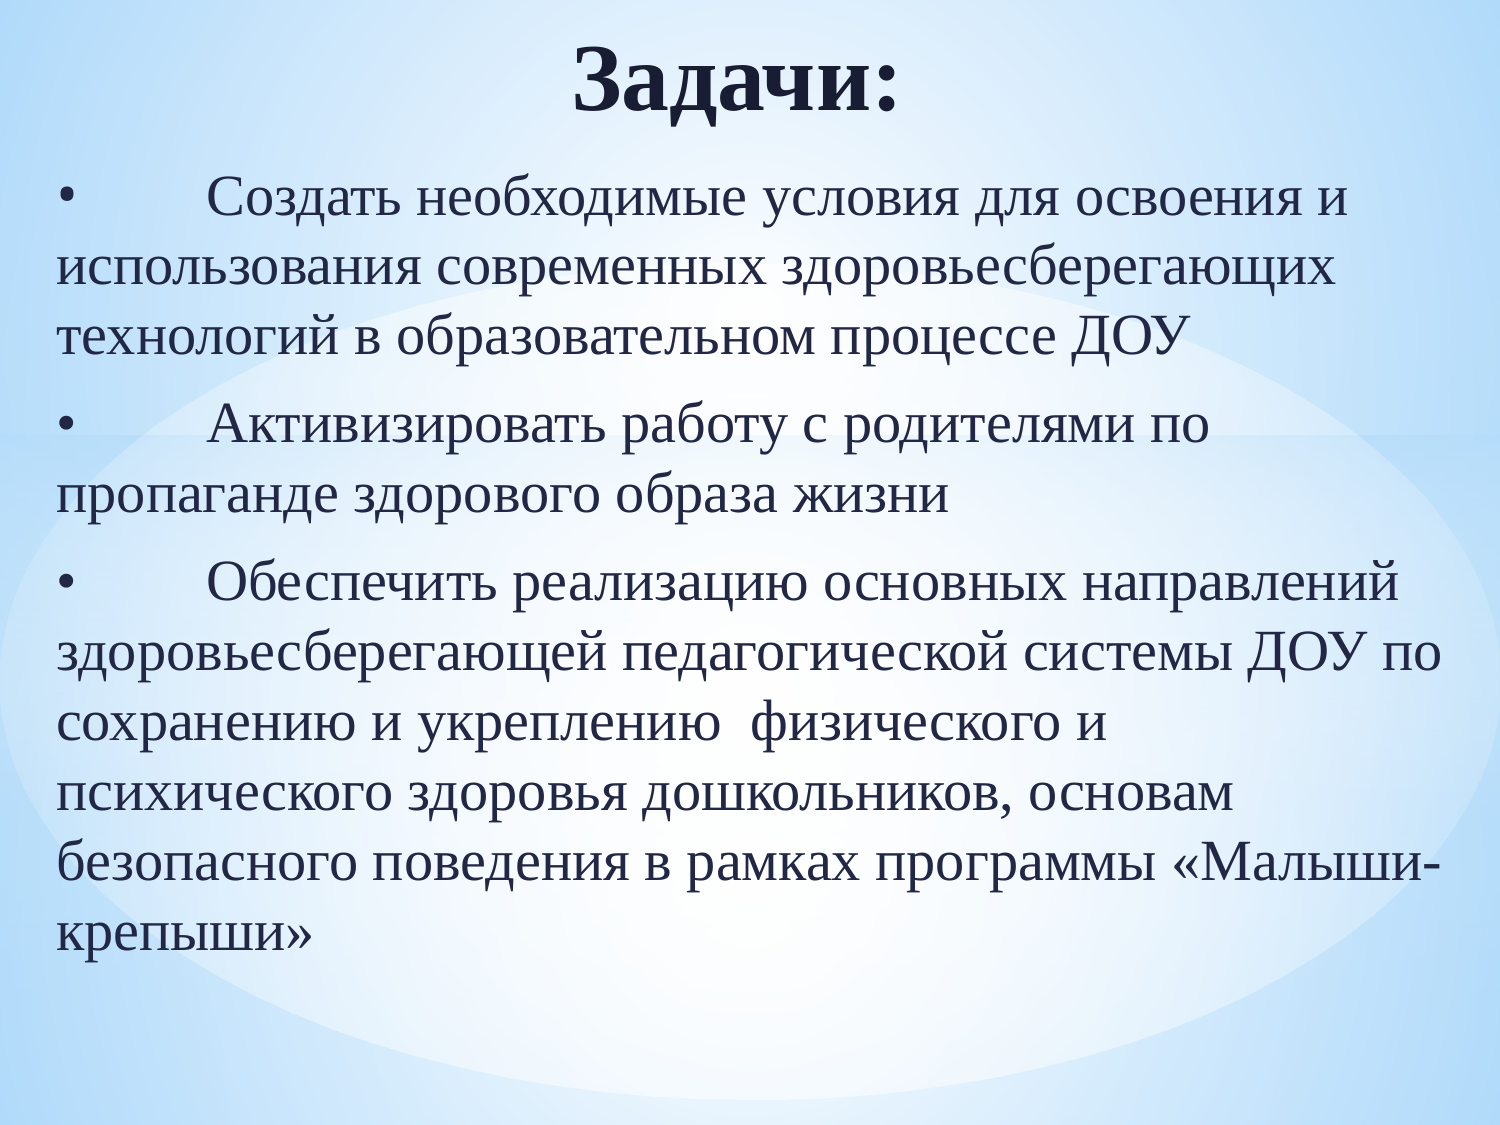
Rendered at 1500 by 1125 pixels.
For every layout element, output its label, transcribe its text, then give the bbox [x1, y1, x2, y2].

list • Создать необходимые условия для освоения и использования современных здоровьесберегающих технологий в образовательном процессе ДОУ • Активизировать работу с родителями по пропаганде здорового образа жизни • Обеспечить реализацию основных направлений здоровьесберегающей педагогической системы ДОУ по сохранению и укреплению физического и психического здоровья дошкольников, основам безопасного поведения в рамках программы «Малыши-крепыши» [41, 149, 1471, 1102]
title Задачи: [147, 30, 1328, 138]
